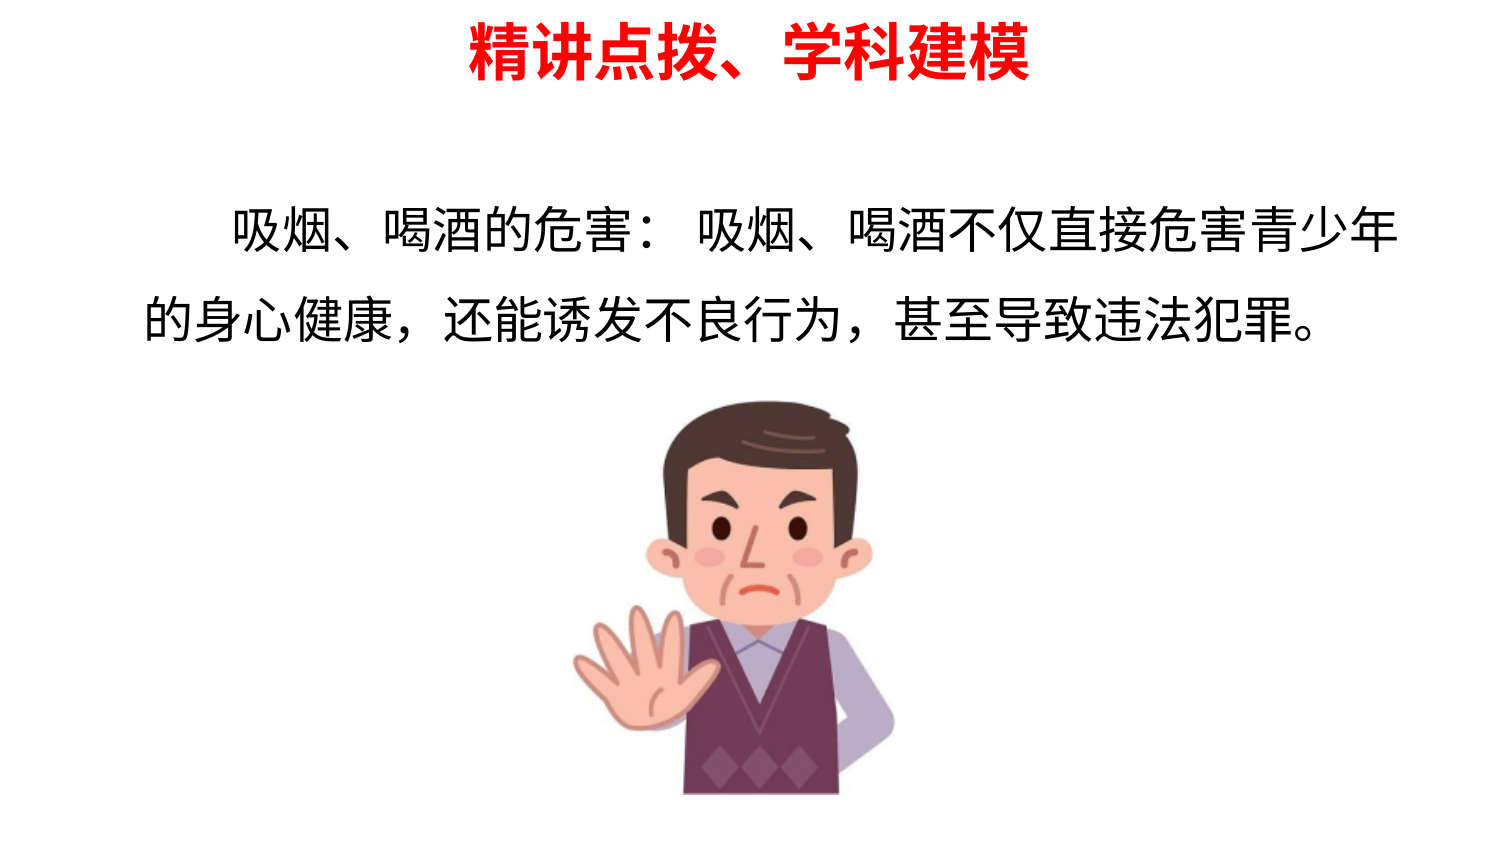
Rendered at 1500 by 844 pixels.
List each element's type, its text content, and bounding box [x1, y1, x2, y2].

text_box 吸烟、喝酒的危害： 吸烟、喝酒不仅直接危害青少年的身心健康，还能诱发不良行为，甚至导致违法犯罪。 [131, 162, 1412, 354]
title 精讲点拨、学科建模 [103, 0, 1397, 102]
picture [570, 385, 900, 795]
